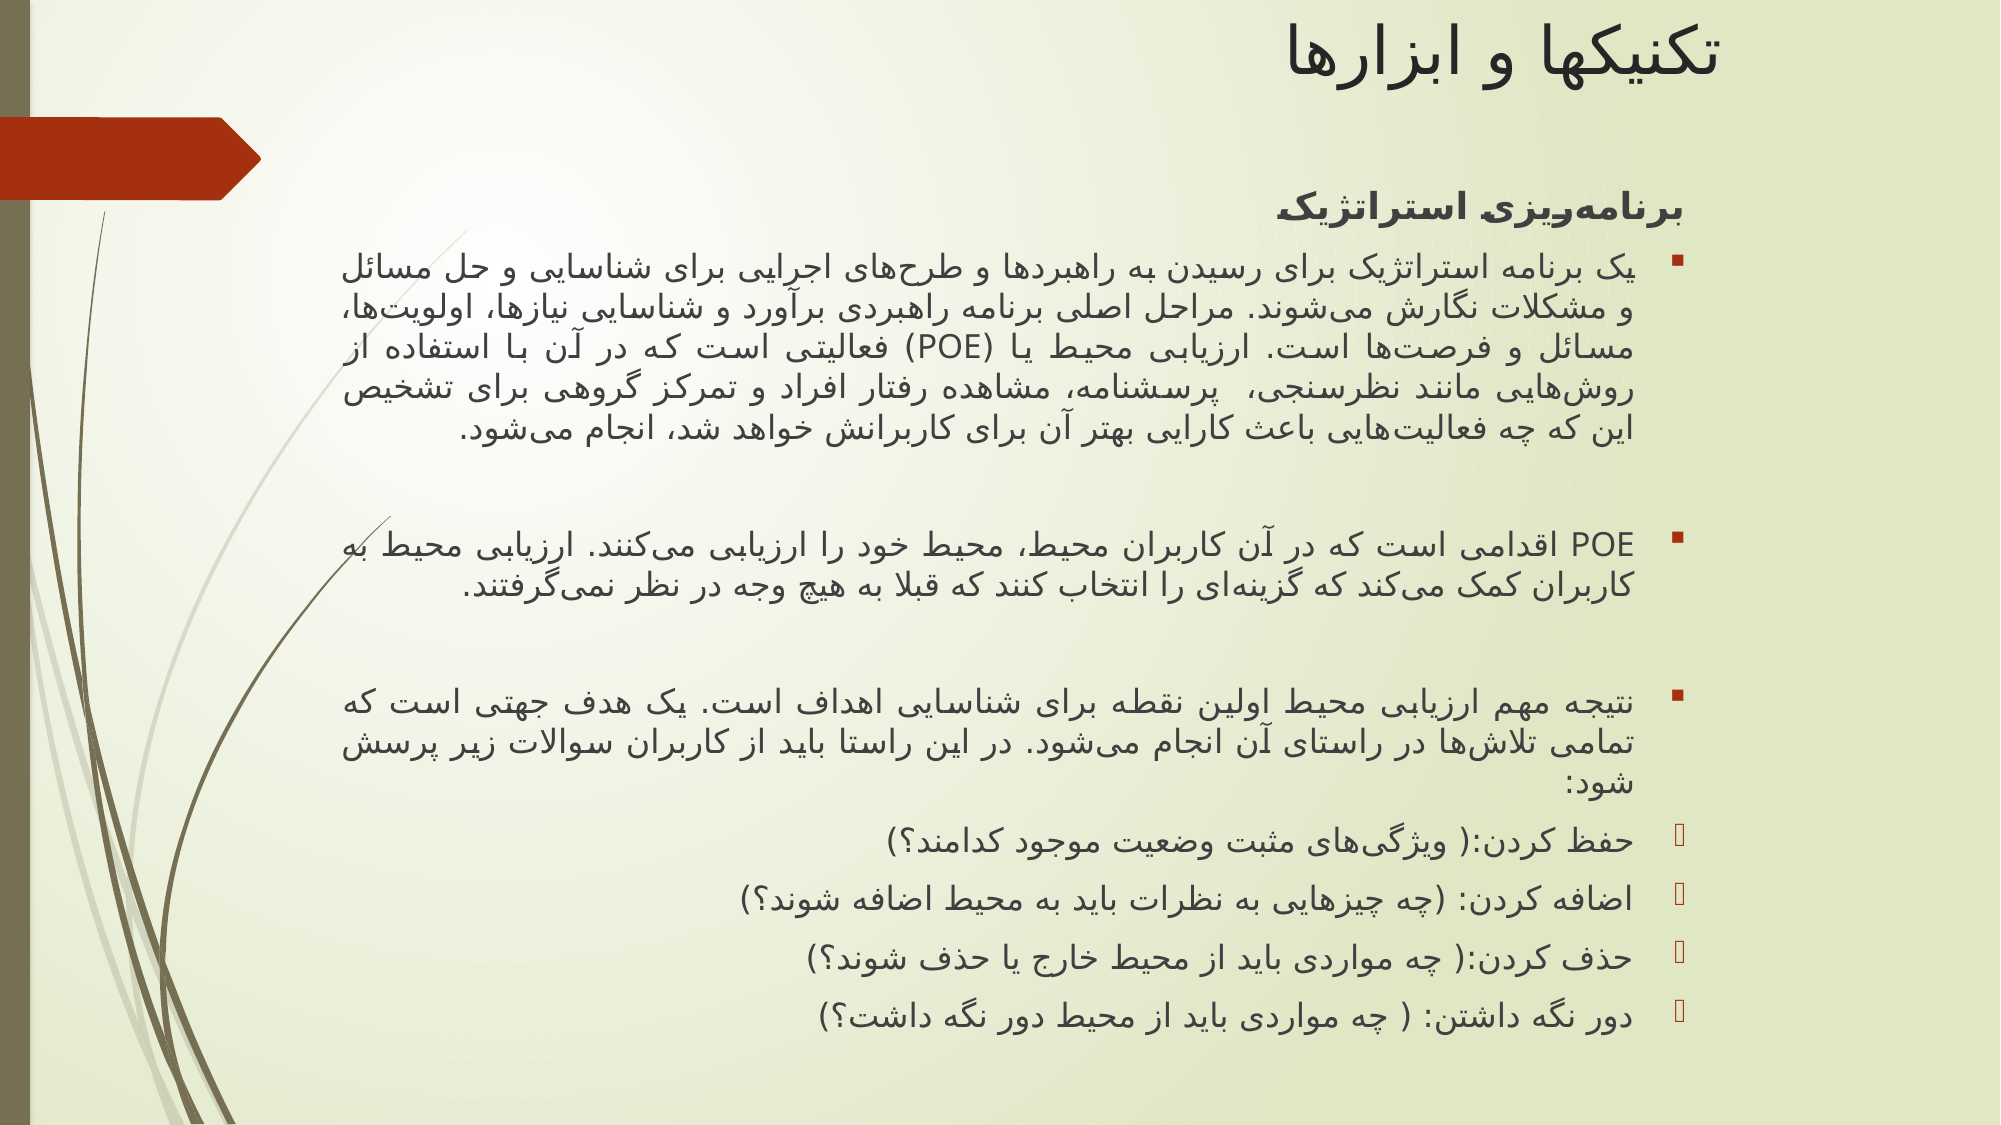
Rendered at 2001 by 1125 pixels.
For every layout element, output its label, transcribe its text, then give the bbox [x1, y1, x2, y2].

list برنامه‌ریزی استراتژیک یک برنامه استراتژیک برای رسیدن به راهبردها و طرح‌های اجرایی برای شناسایی و حل مسائل و مشکلات نگارش می‌شوند. مراحل اصلی برنامه راهبردی برآورد و شناسایی نیازها، اولویت‌ها، مسائل و فرصت‌ها است. ارزیابی محیط یا (POE) فعالیتی است که در آن با استفاده از روش‌هایی مانند نظرسنجی، پرسشنامه، مشاهده رفتار افراد و تمرکز گروهی برای تشخیص این که چه فعالیت‌هایی باعث کارایی بهتر آن برای کاربرانش خواهد شد، انجام می‌شود. POE اقدامی است که در آن کاربران محیط، محیط خود را ارزیابی می‌کنند. ارزیابی محیط به کاربران کمک می‌کند که گزینه‌ای را انتخاب کنند که قبلا به هیچ وجه در نظر نمی‌گرفتند. نتیجه مهم ارزیابی محیط اولین نقطه برای شناسایی اهداف است. یک هدف جهتی است که تمامی تلاش‌ها در راستای آن انجام می‌شود. در این راستا باید از کاربران سوالات زیر پرسش شود: حفظ کردن:( ویژگی‌های مثبت وضعیت موجود کدامند؟) اضافه کردن: (چه چیزهایی به نظرات باید به محیط اضافه شوند؟) حذف کردن:( چه مواردی باید از محیط خارج یا حذف شوند؟) دور نگه داشتن: ( چه مواردی باید از محیط دور نگه داشت؟) [324, 174, 1700, 1075]
title تکنیکها و ابزارها [1224, 0, 1738, 138]
